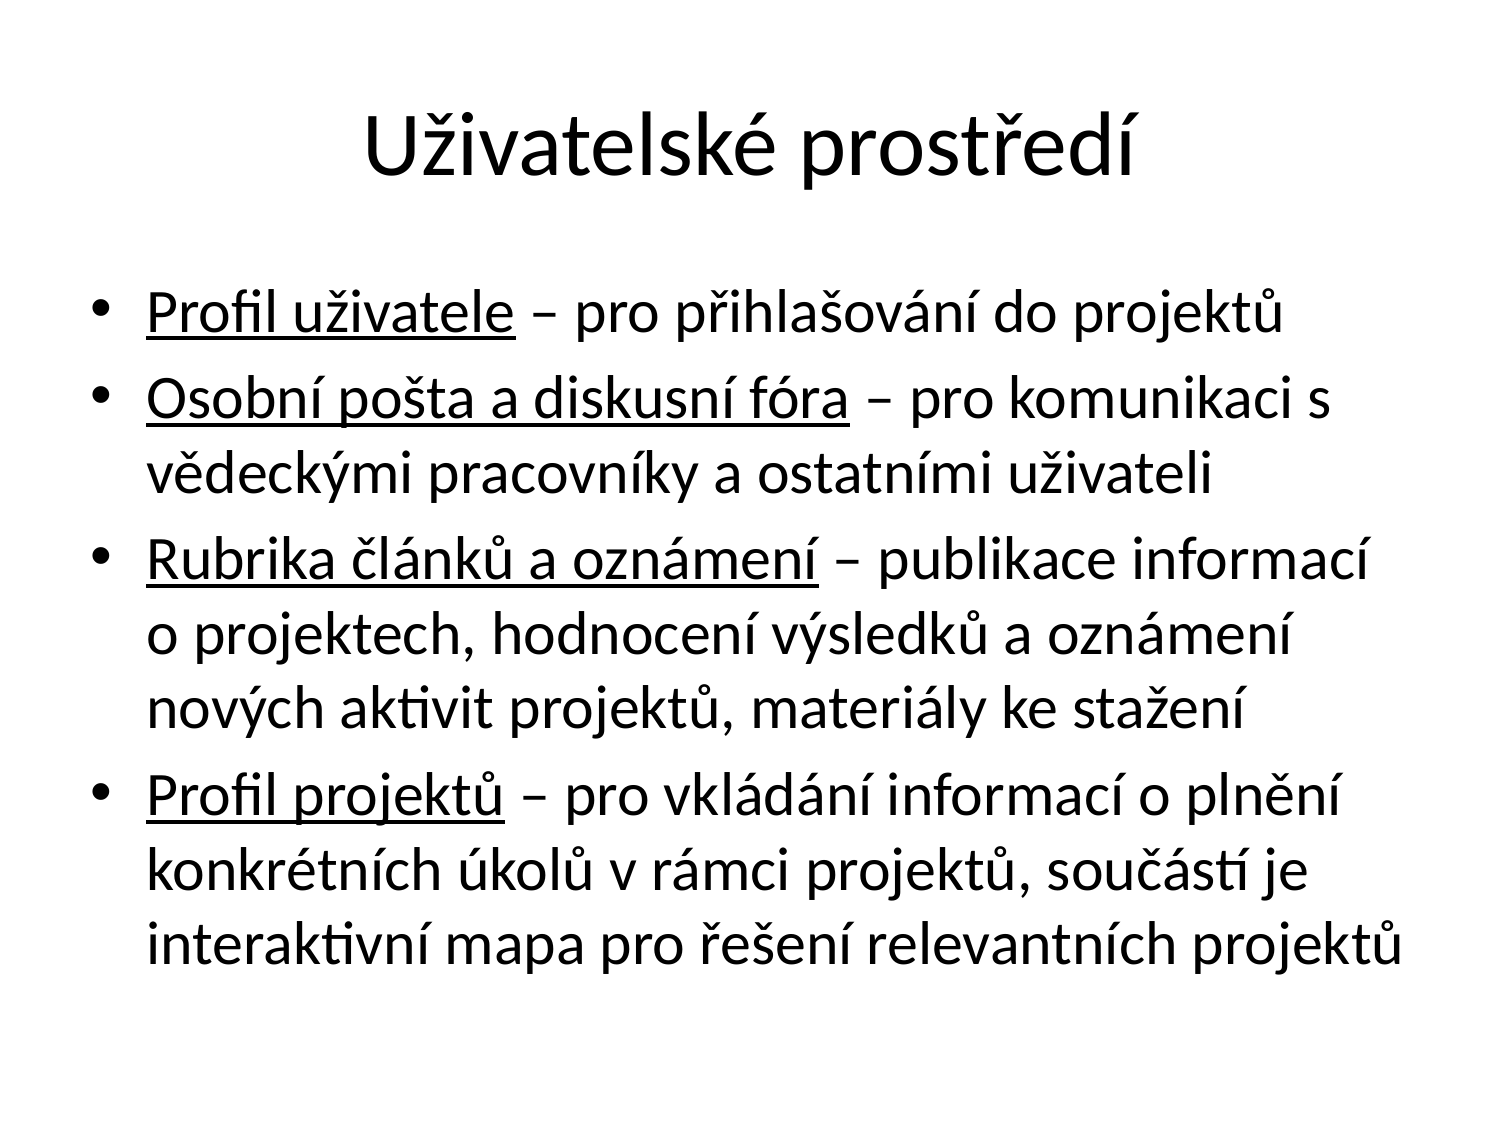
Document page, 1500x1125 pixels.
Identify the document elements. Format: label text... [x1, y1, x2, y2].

title Uživatelské prostředí [75, 45, 1425, 233]
list Profil uživatele – pro přihlašování do projektů Osobní pošta a diskusní fóra – pro komunikaci s vědeckými pracovníky a ostatními uživateli Rubrika článků a oznámení – publikace informací o projektech, hodnocení výsledků a oznámení nových aktivit projektů, materiály ke stažení Profil projektů – pro vkládání informací o plnění konkrétních úkolů v rámci projektů, součástí je interaktivní mapa pro řešení relevantních projektů [75, 262, 1425, 1005]
